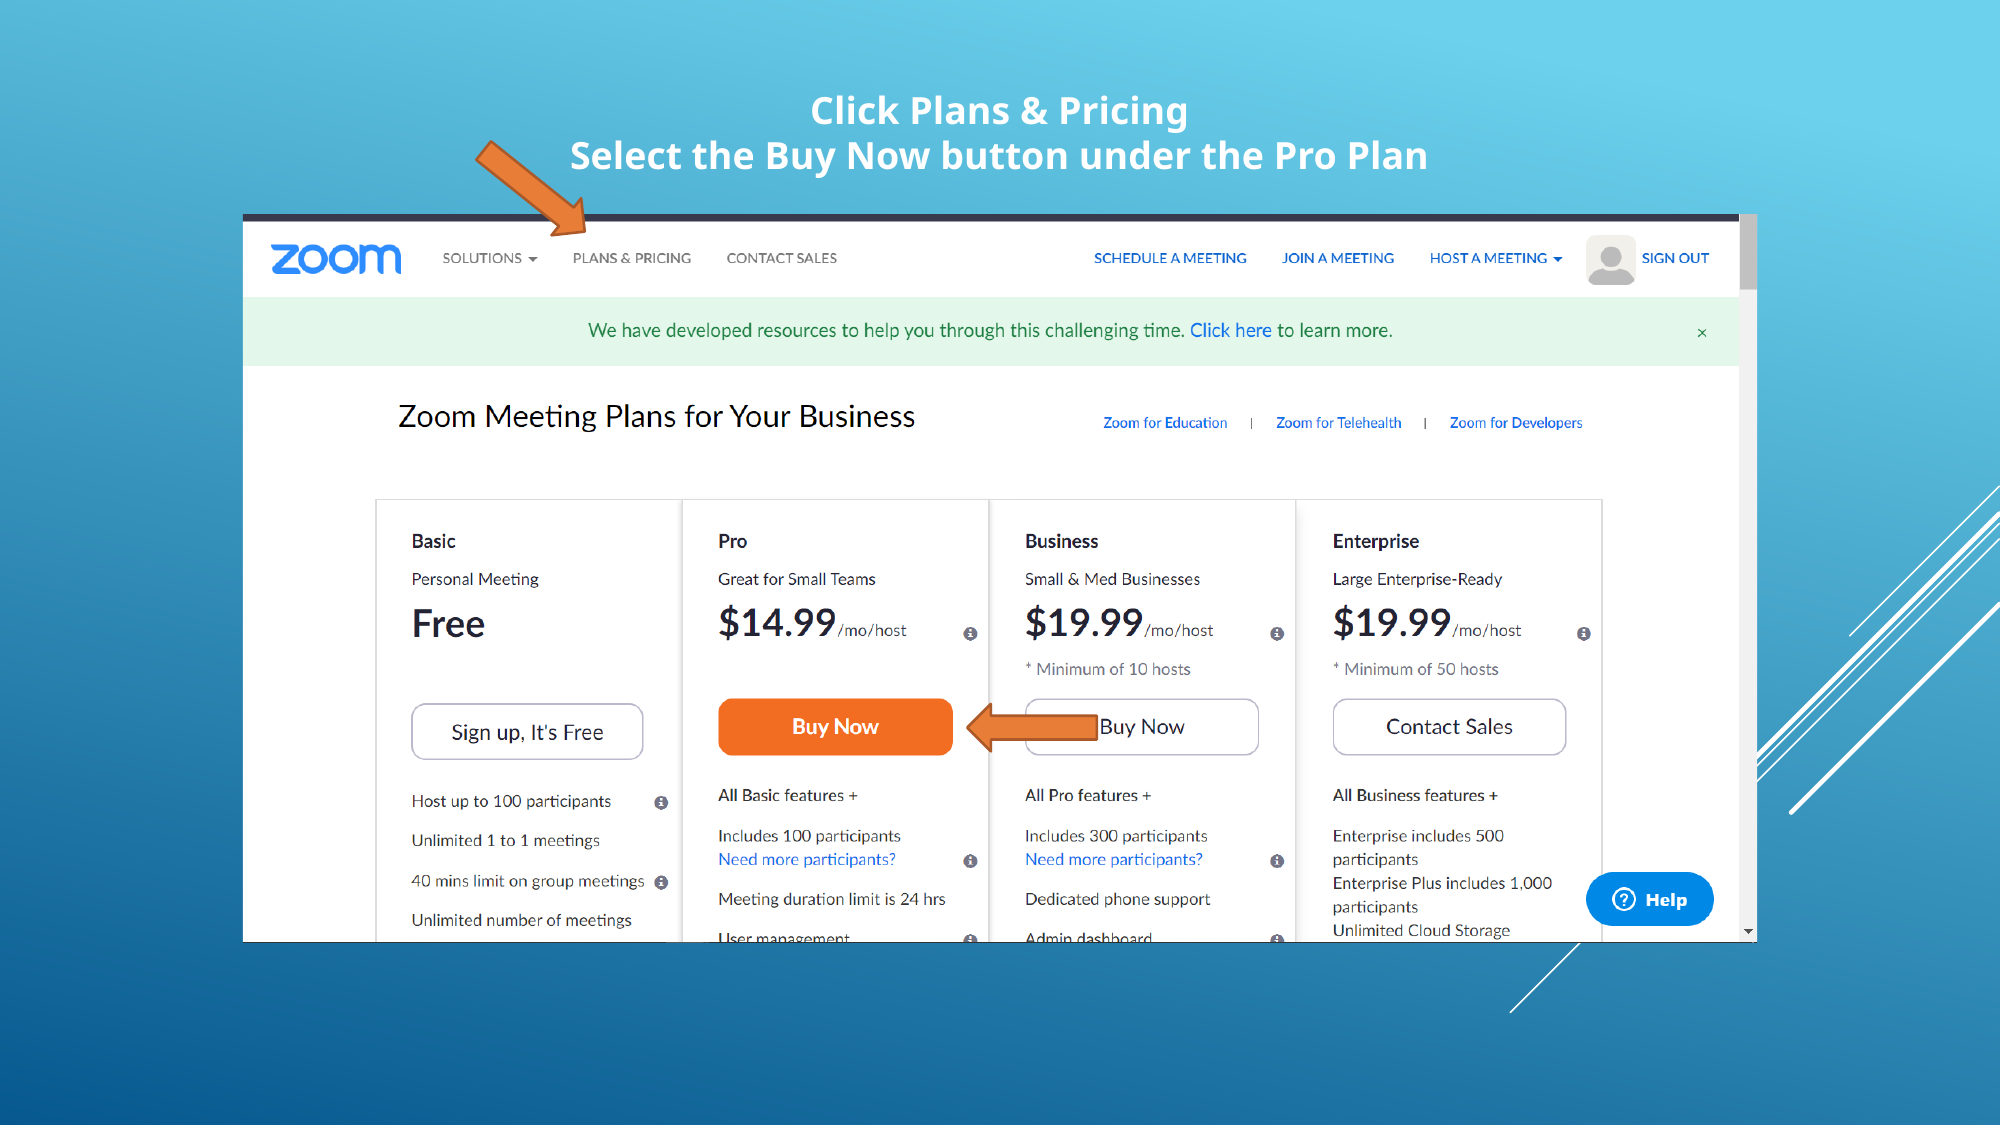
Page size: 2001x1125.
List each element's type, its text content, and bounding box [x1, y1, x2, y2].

text_box Click Plans & Pricing Select the Buy Now button under the Pro Plan [548, 79, 1452, 185]
text_box [475, 140, 585, 214]
picture [242, 214, 1758, 943]
